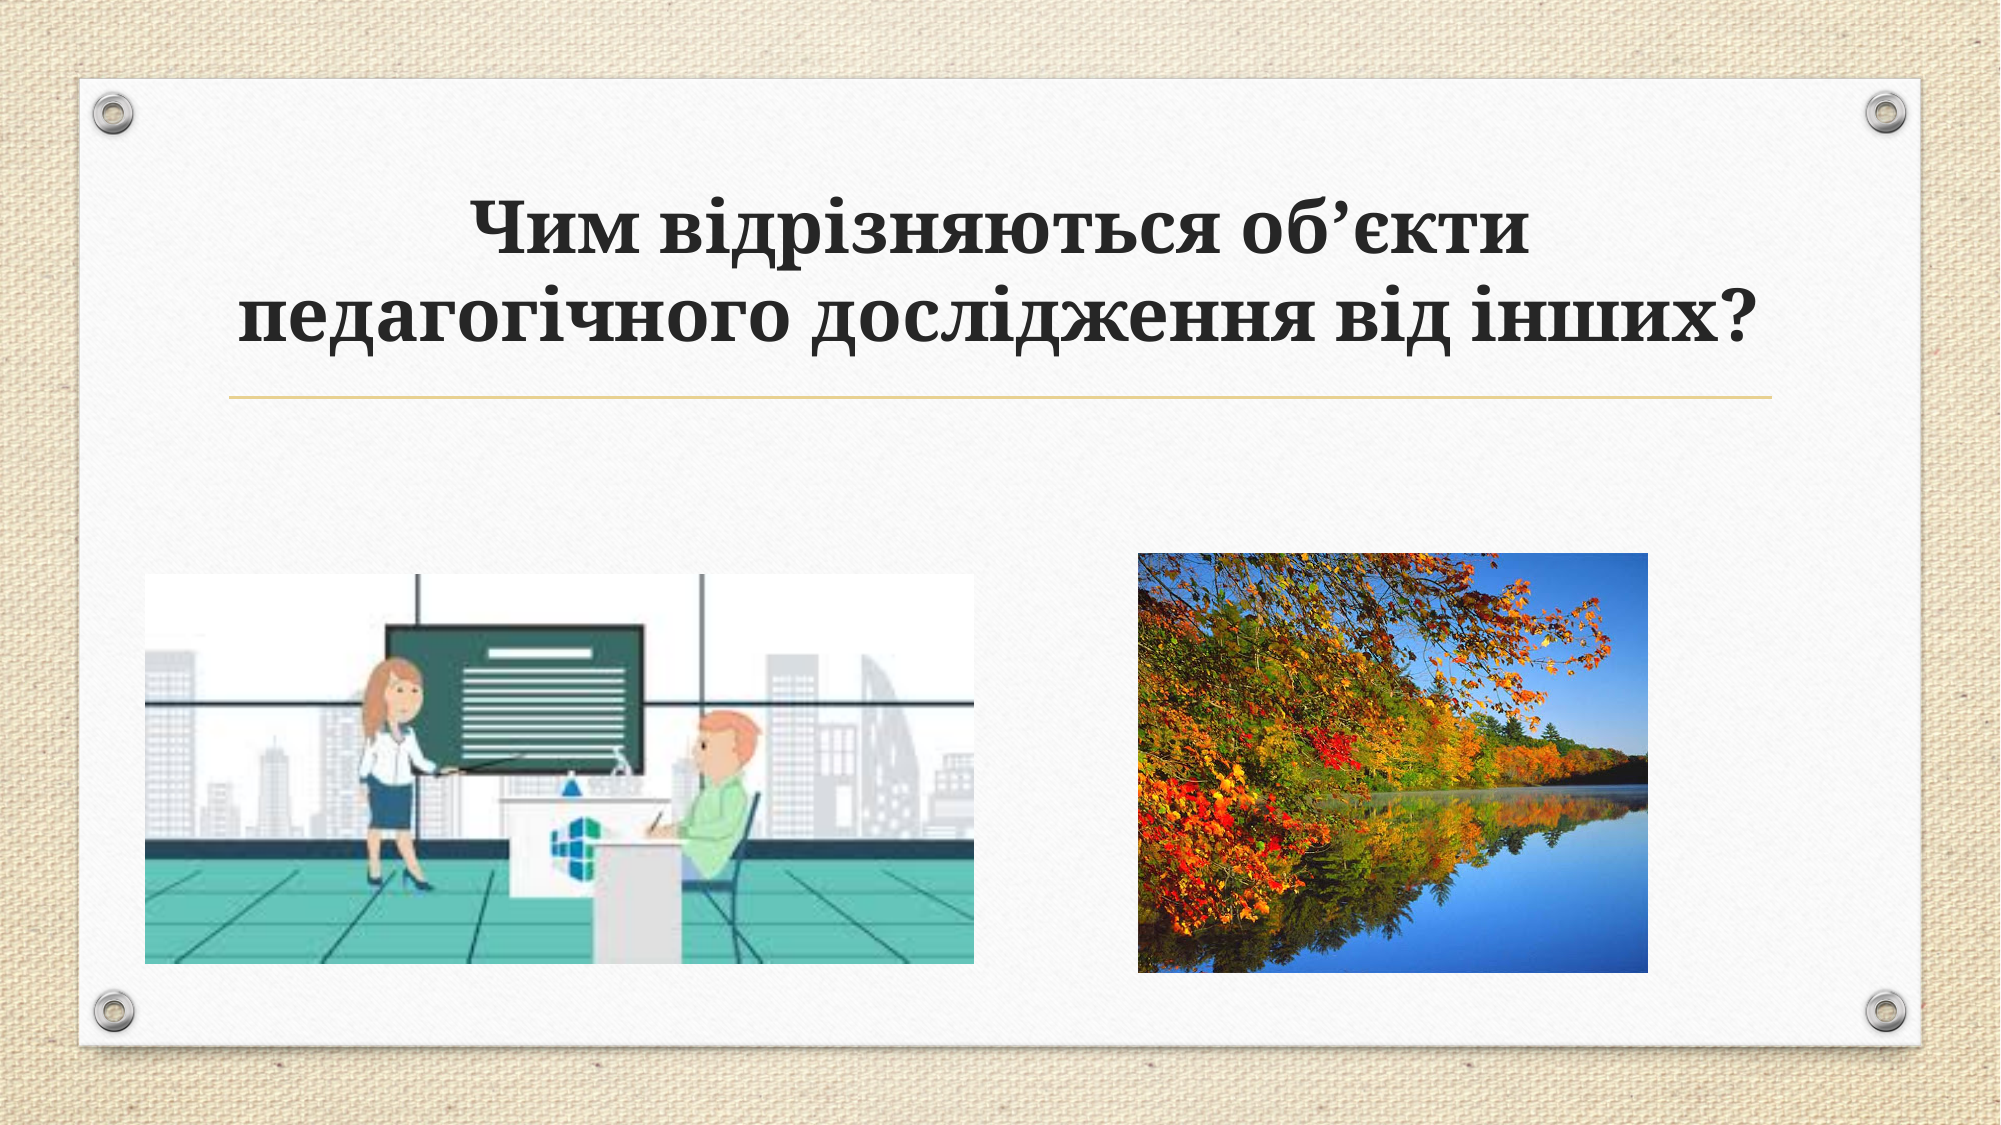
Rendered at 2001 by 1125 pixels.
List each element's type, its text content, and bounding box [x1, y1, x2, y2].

picture [0, 0, 2001, 1125]
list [1138, 552, 1648, 973]
title Чим відрізняються об’єкти педагогічного дослідження від інших? [212, 161, 1788, 375]
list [145, 573, 974, 965]
